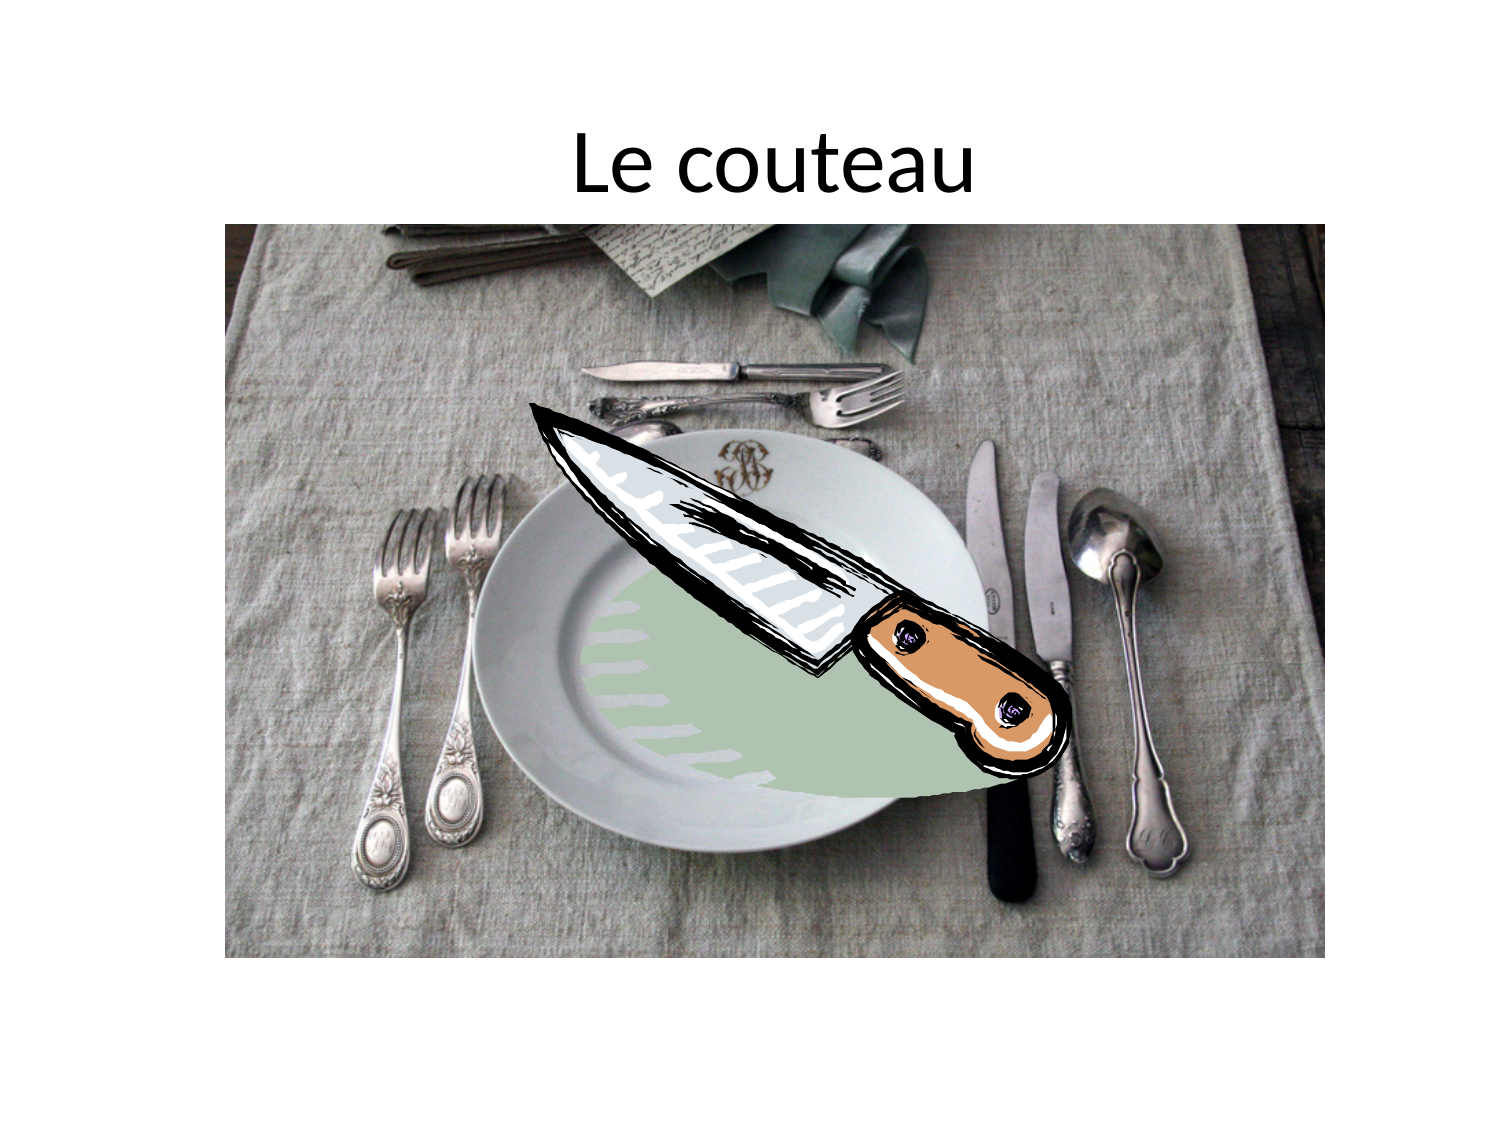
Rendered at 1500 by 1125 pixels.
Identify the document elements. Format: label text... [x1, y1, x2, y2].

title Le couteau [137, 62, 1413, 250]
picture [224, 224, 1326, 959]
